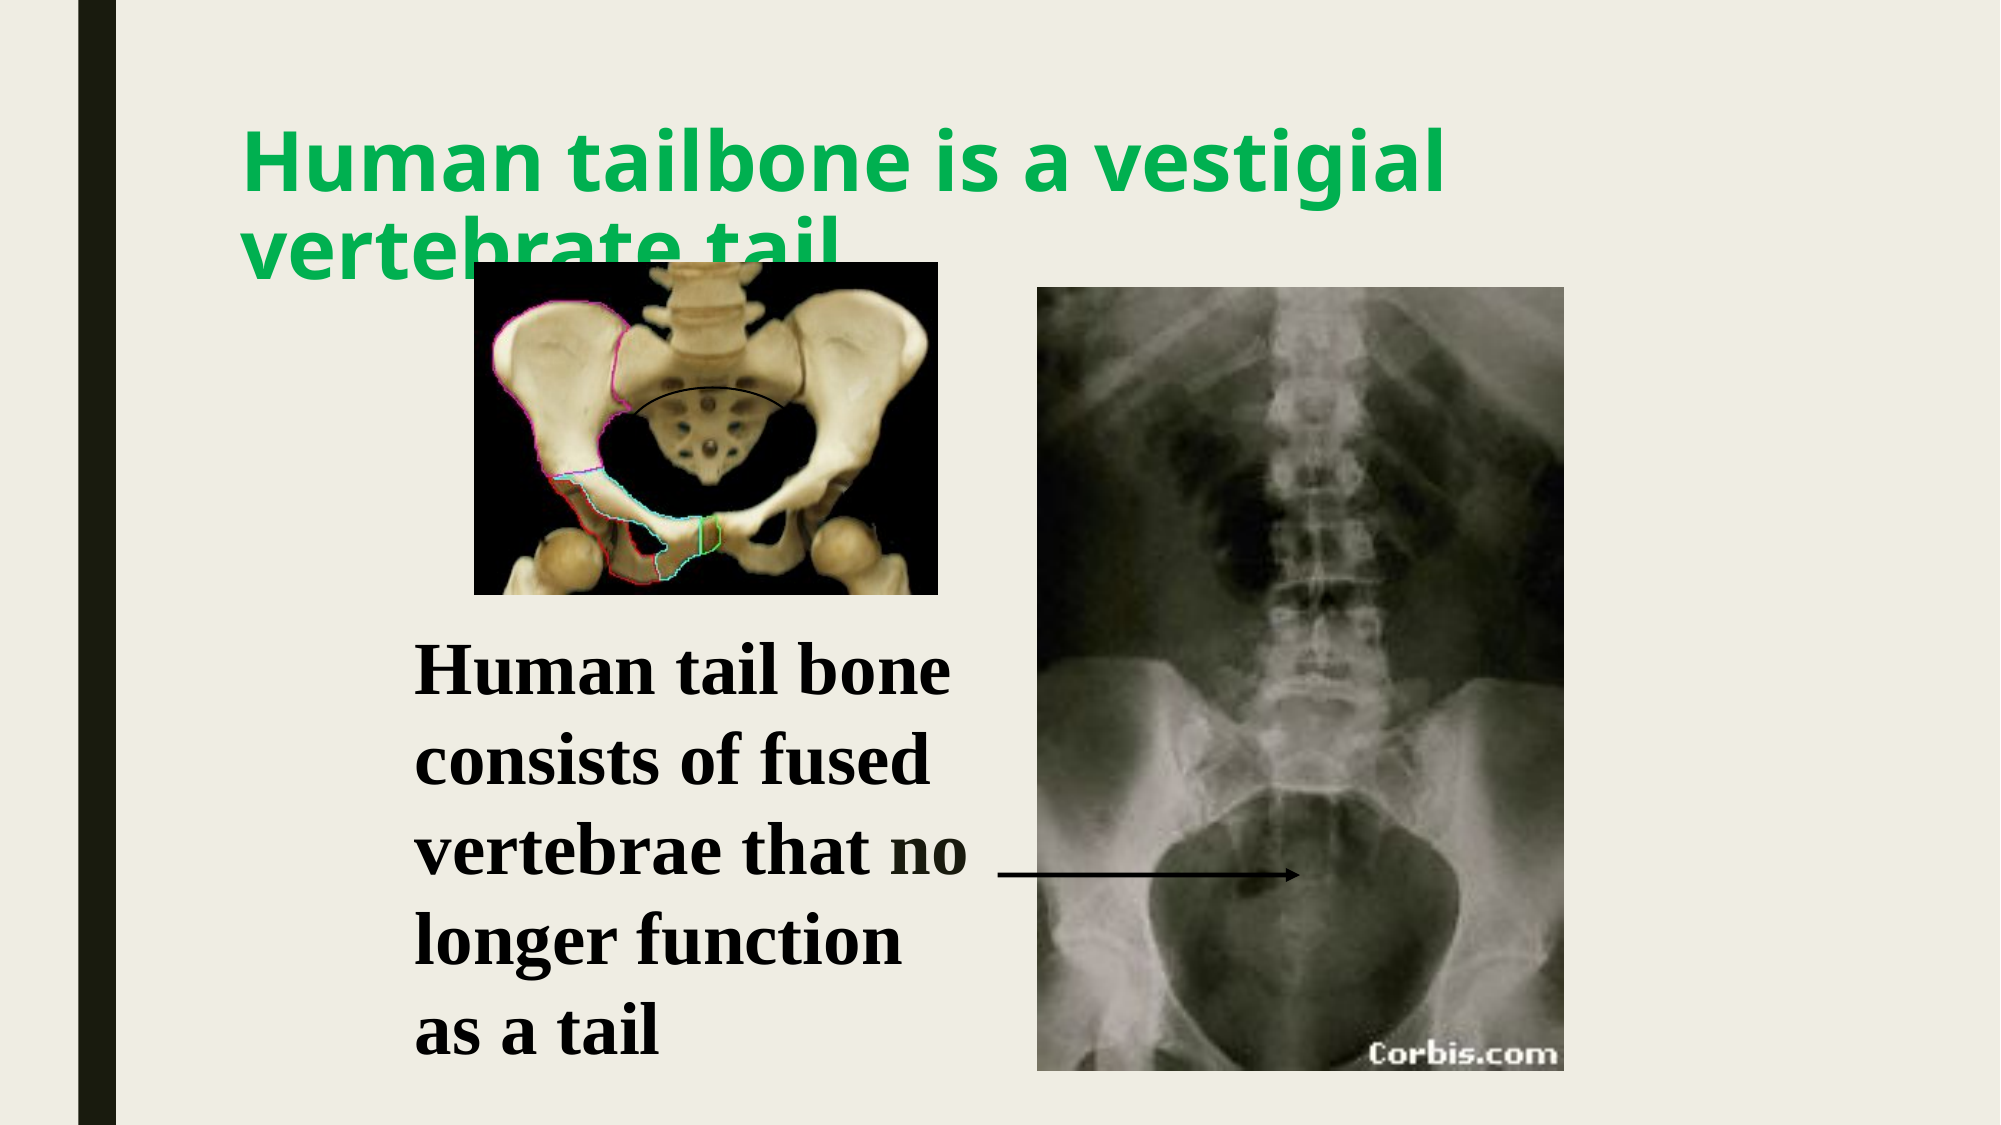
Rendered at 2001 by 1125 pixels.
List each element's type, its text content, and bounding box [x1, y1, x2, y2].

title Human tailbone is a vestigial vertebrate tail [225, 112, 1800, 357]
picture [474, 262, 938, 595]
picture [1037, 287, 1564, 1071]
text_box Human tail bone consists of fused vertebrae that no longer function as a tail [400, 612, 987, 1078]
